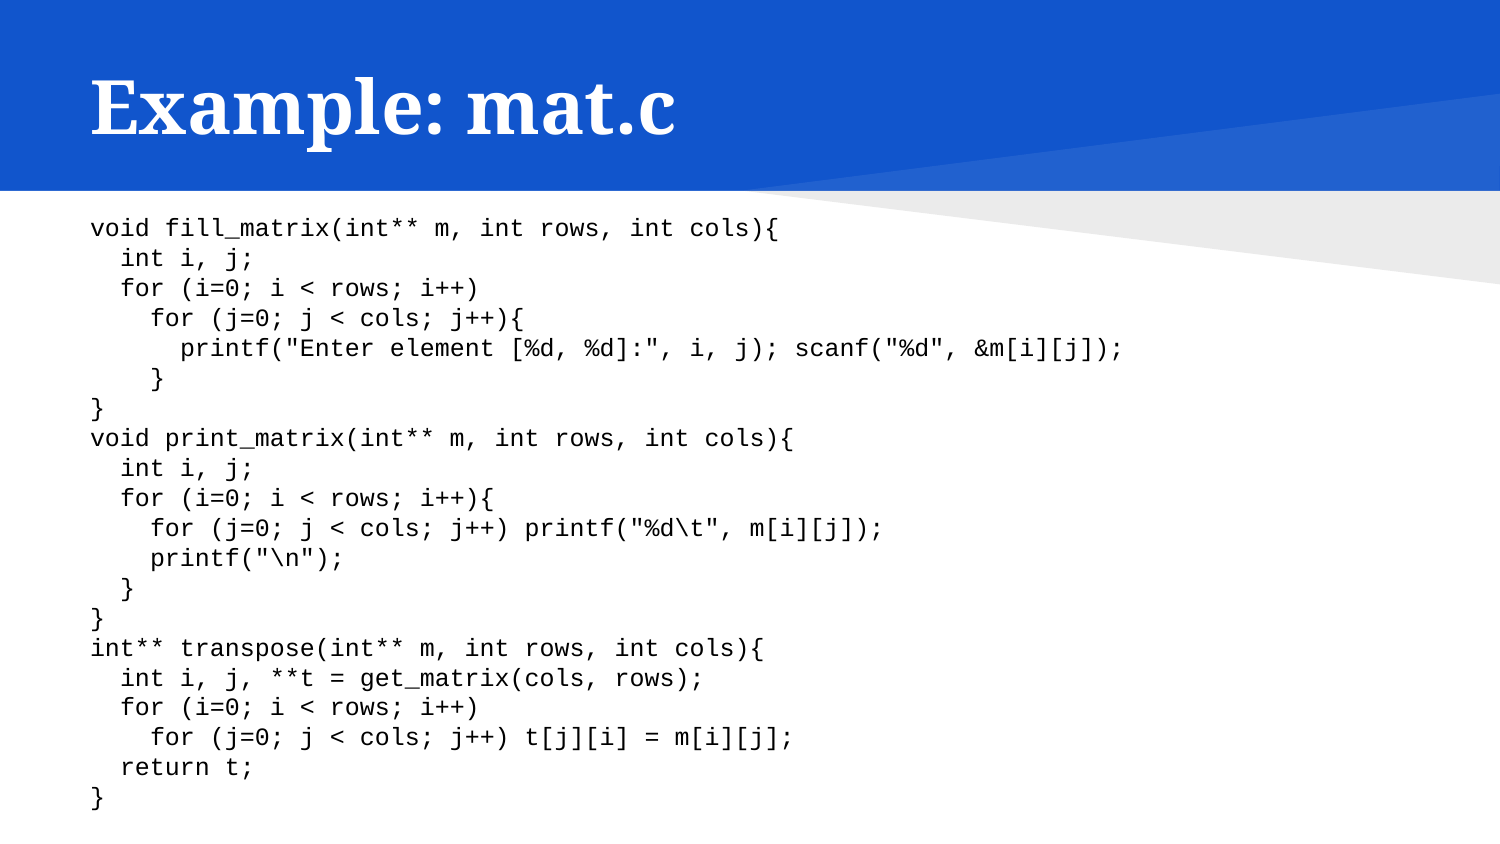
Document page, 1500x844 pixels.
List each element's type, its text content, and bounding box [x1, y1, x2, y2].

list void fill_matrix(int** m, int rows, int cols){ int i, j; for (i=0; i < rows; i++) for (j=0; j < cols; j++){ printf("Enter element [%d, %d]:", i, j); scanf("%d", &m[i][j]); } } void print_matrix(int** m, int rows, int cols){ int i, j; for (i=0; i < rows; i++){ for (j=0; j < cols; j++) printf("%d\t", m[i][j]); printf("\n"); } } int** transpose(int** m, int rows, int cols){ int i, j, **t = get_matrix(cols, rows); for (i=0; i < rows; i++) for (j=0; j < cols; j++) t[j][i] = m[i][j]; return t; } [75, 196, 1425, 808]
title Example: mat.c [75, 33, 1425, 175]
